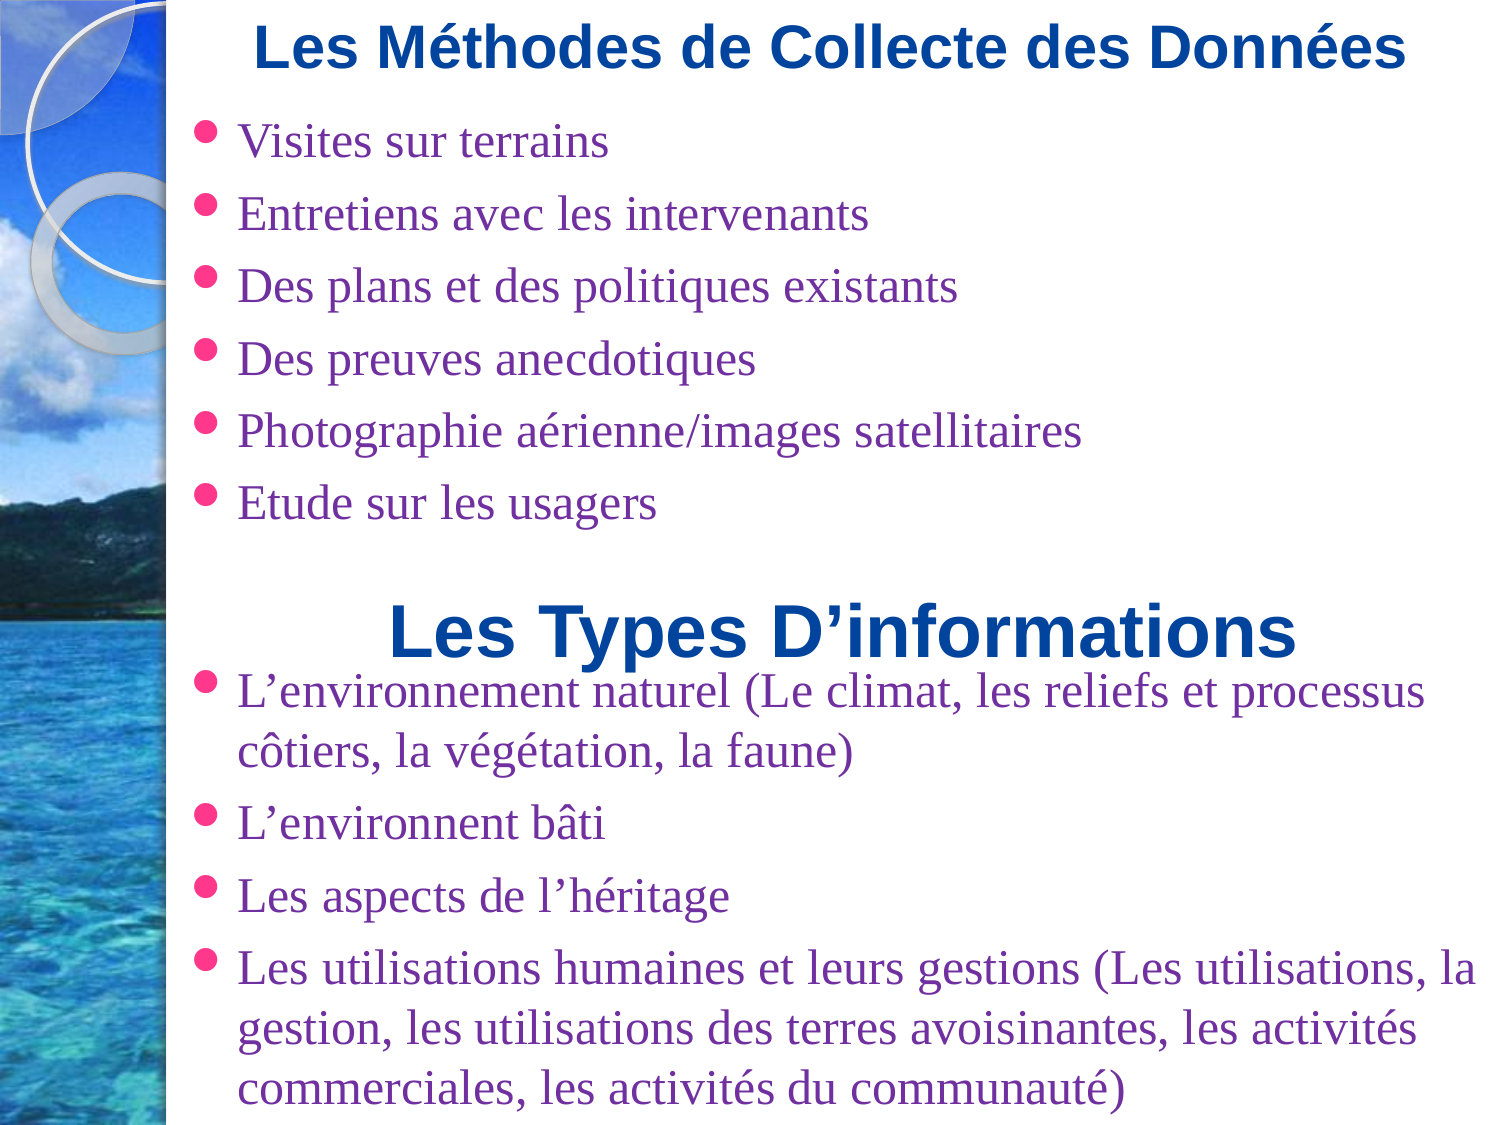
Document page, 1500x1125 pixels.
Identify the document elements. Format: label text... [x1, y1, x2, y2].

text_box L’environnement naturel (Le climat, les reliefs et processus côtiers, la végétation, la faune) L’environnent bâti Les aspects de l’héritage Les utilisations humaines et leurs gestions (Les utilisations, la gestion, les utilisations des terres avoisinantes, les activités commerciales, les activités du communauté) [162, 649, 1500, 1088]
title Les Méthodes de Collecte des Données [162, 0, 1500, 113]
text_box Les Types D’informations [174, 575, 1500, 649]
picture [0, 134, 166, 1125]
list Visites sur terrains Entretiens avec les intervenants Des plans et des politiques existants Des preuves anecdotiques Photographie aérienne/images satellitaires Etude sur les usagers [162, 113, 1500, 538]
picture [32, 13, 160, 207]
picture [136, 0, 162, 4]
picture [62, 195, 160, 280]
picture [53, 240, 160, 332]
